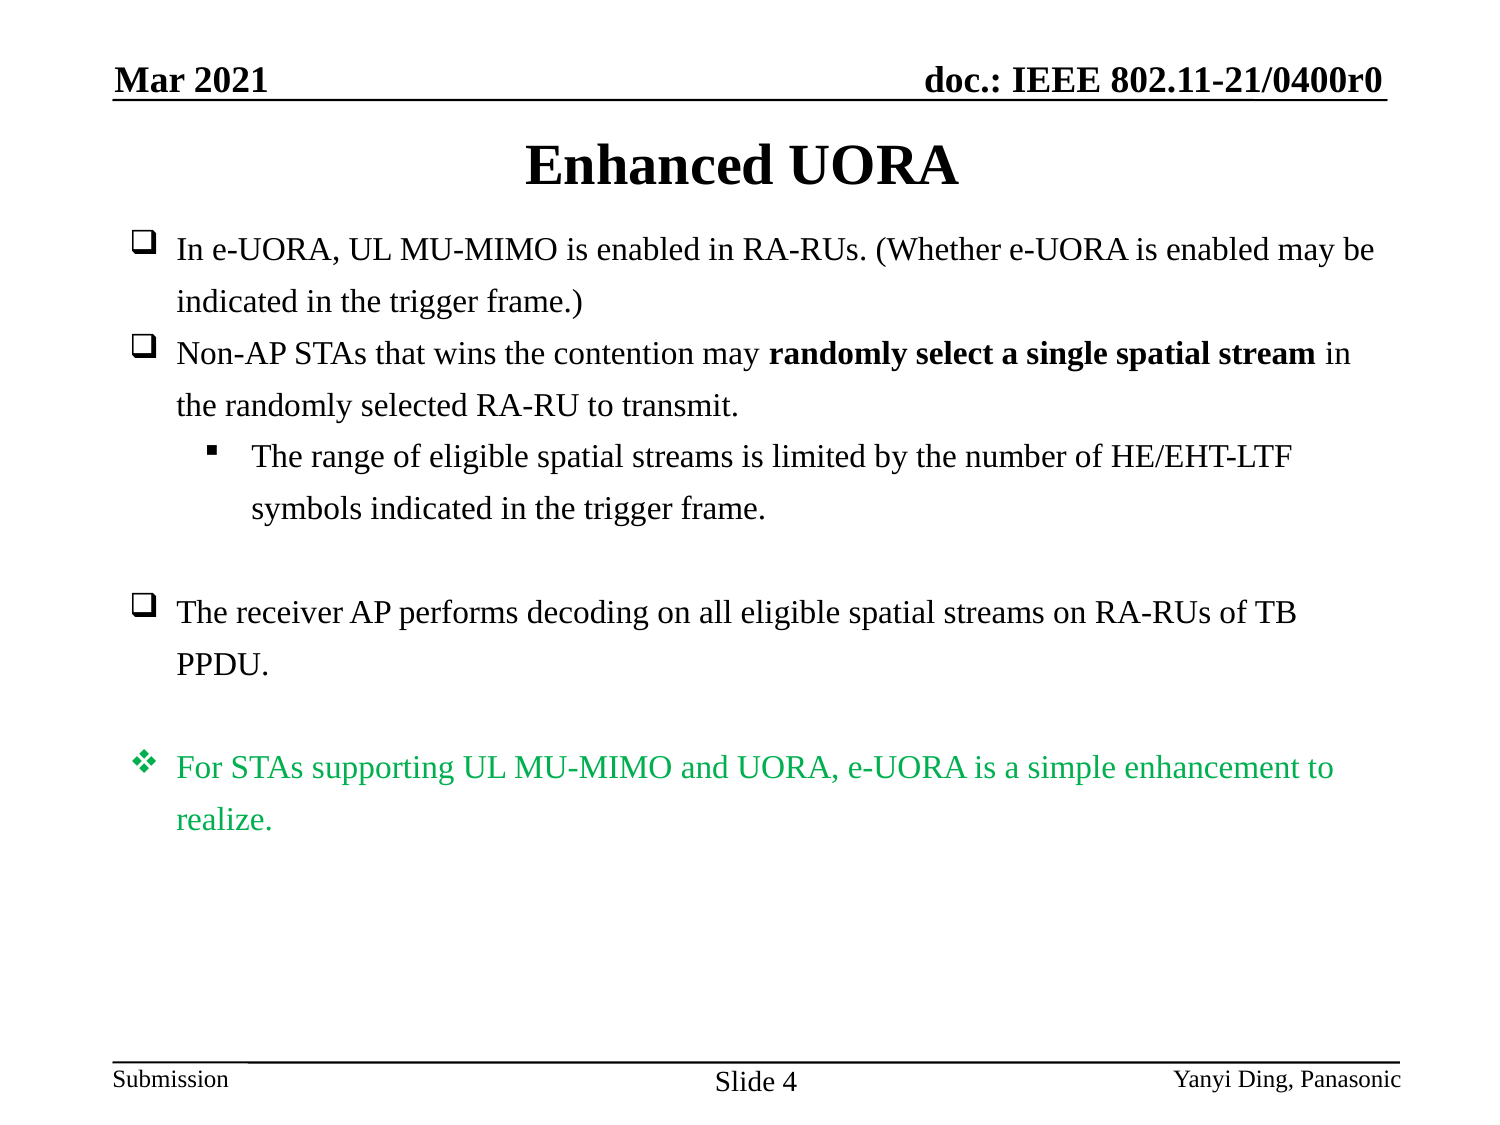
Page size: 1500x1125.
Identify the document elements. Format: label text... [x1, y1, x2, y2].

footer Yanyi Ding, Panasonic [1170, 1061, 1402, 1093]
slide_number Slide 4 [704, 1061, 808, 1098]
text_box Enhanced UORA [509, 118, 990, 204]
text_box In e-UORA, UL MU-MIMO is enabled in RA-RUs. (Whether e-UORA is enabled may be indicated in the trigger frame.) Non-AP STAs that wins the contention may randomly select a single spatial stream in the randomly selected RA-RU to transmit. The range of eligible spatial streams is limited by the number of HE/EHT-LTF symbols indicated in the trigger frame. The receiver AP performs decoding on all eligible spatial streams on RA-RUs of TB PPDU. For STAs supporting UL MU-MIMO and UORA, e-UORA is a simple enhancement to realize. [114, 207, 1402, 845]
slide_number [114, 54, 271, 101]
